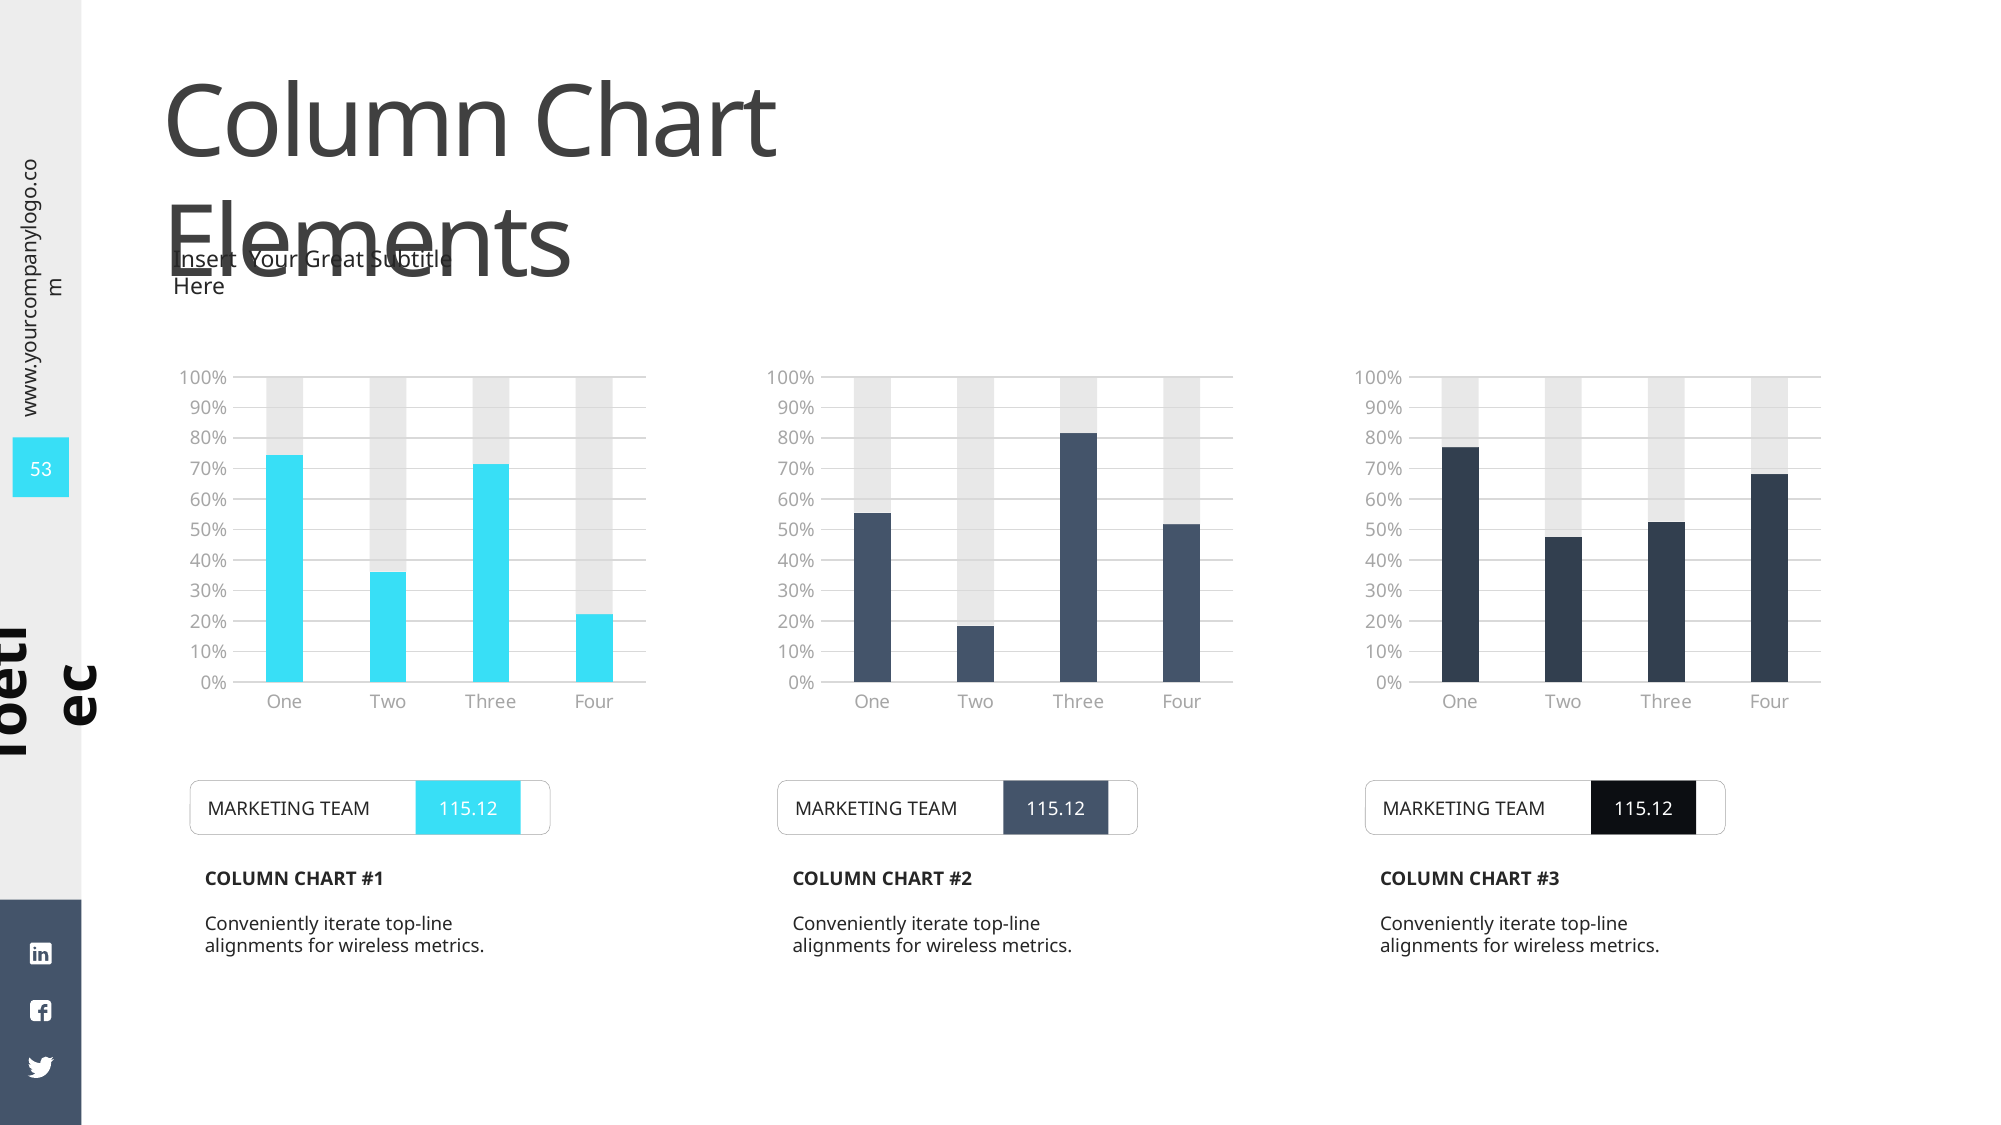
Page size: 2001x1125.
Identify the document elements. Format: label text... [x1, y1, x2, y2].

text_box 115.12 [1590, 779, 1697, 835]
text_box COLUMN CHART #3 Conveniently iterate top-line alignments for wireless metrics. [1365, 859, 1726, 964]
text_box 115.12 [415, 779, 522, 835]
chart [169, 356, 656, 722]
text_box Insert Your Great Subtitle Here [158, 237, 512, 307]
text_box COLUMN CHART #2 Conveniently iterate top-line alignments for wireless metrics. [777, 859, 1138, 964]
chart [1344, 356, 1831, 722]
text_box MARKETING TEAM [1364, 779, 1727, 836]
slide_number 53 [12, 437, 69, 498]
chart [756, 356, 1244, 722]
text_box MARKETING TEAM [188, 779, 552, 836]
text_box 115.12 [1002, 779, 1109, 835]
text_box Column Chart Elements [147, 116, 987, 236]
text_box COLUMN CHART #1 Conveniently iterate top-line alignments for wireless metrics. [190, 859, 550, 964]
text_box MARKETING TEAM [776, 779, 1139, 836]
